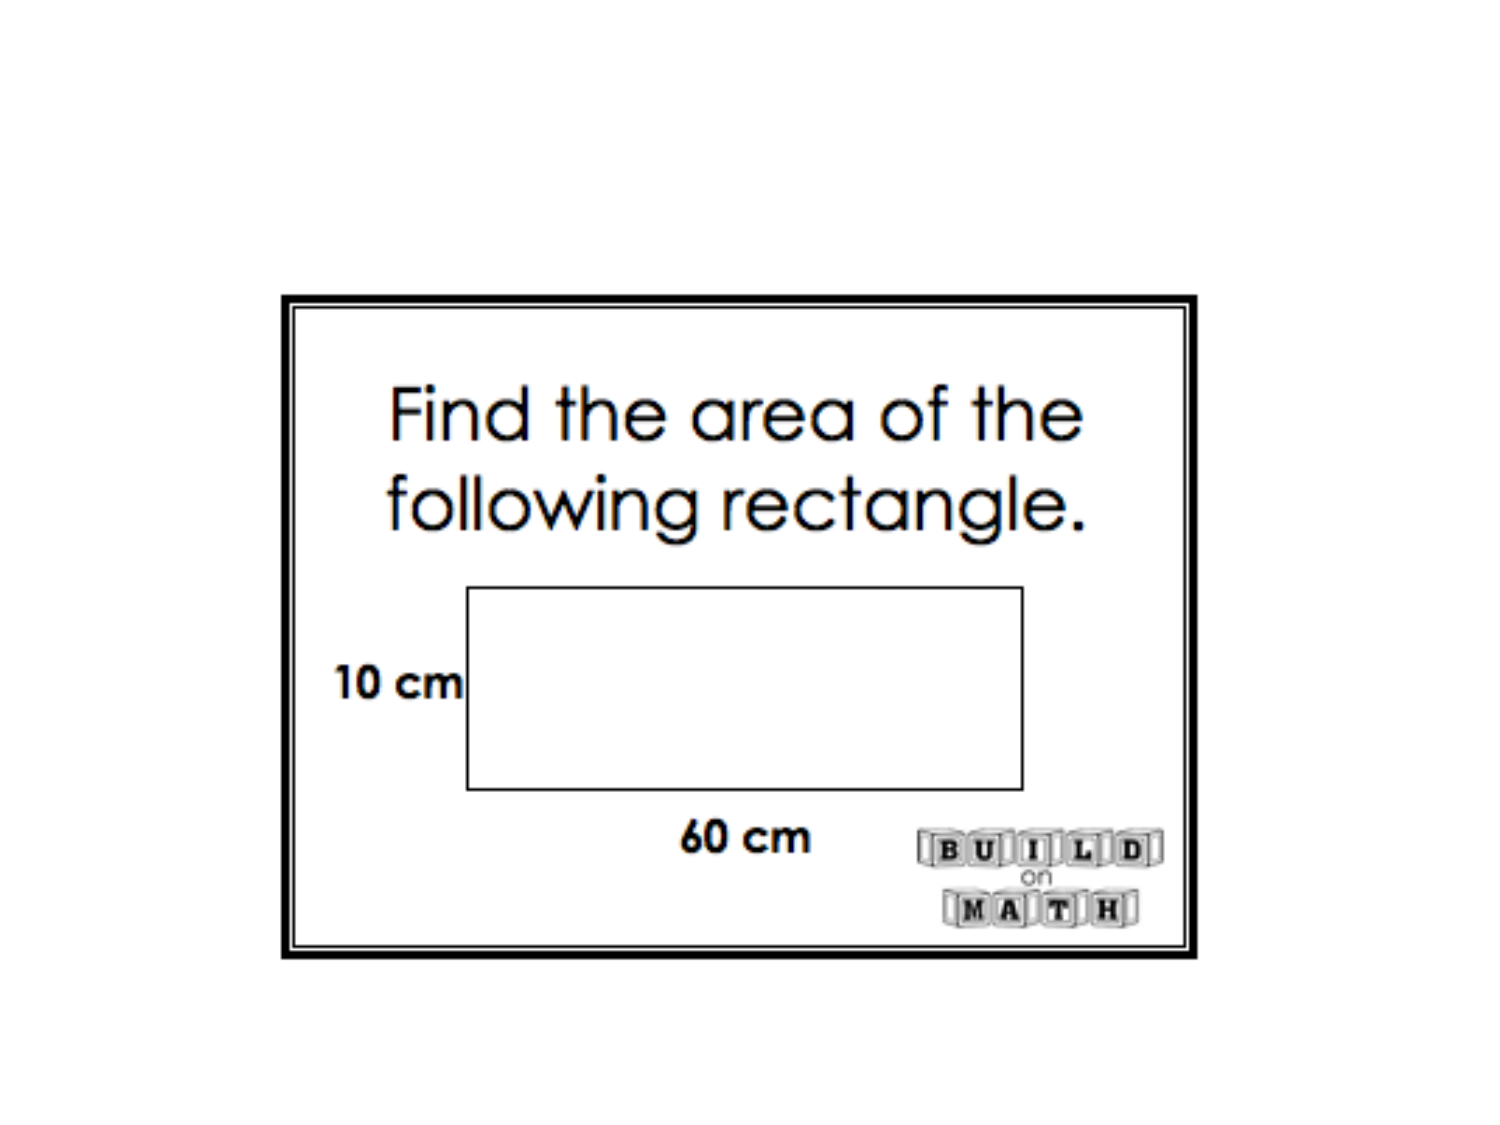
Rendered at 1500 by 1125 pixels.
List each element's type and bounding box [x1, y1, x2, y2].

list [74, 262, 1426, 1006]
